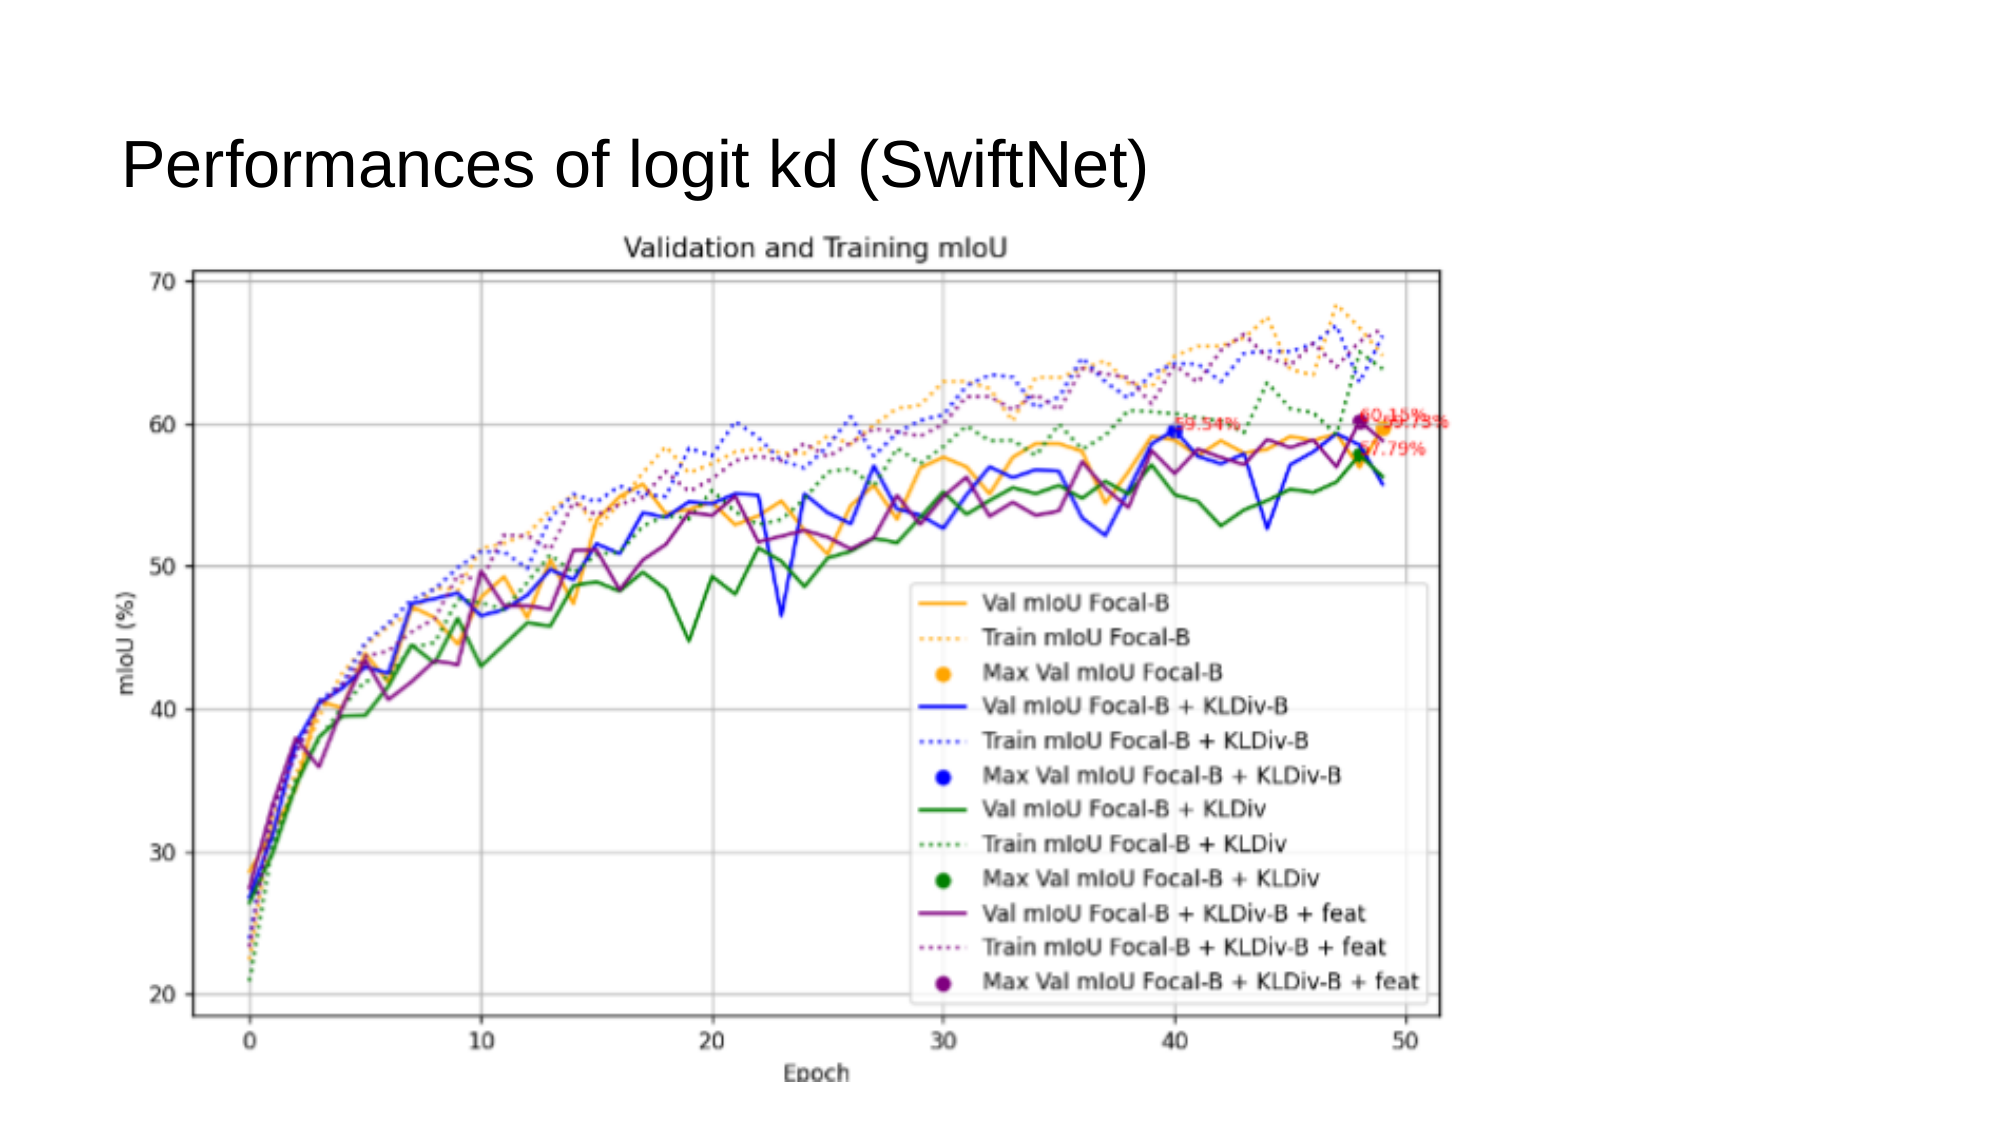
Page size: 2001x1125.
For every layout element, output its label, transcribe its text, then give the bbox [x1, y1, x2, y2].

text_box Performances of logit kd (SwiftNet) [106, 113, 1300, 208]
picture [106, 209, 1494, 1082]
